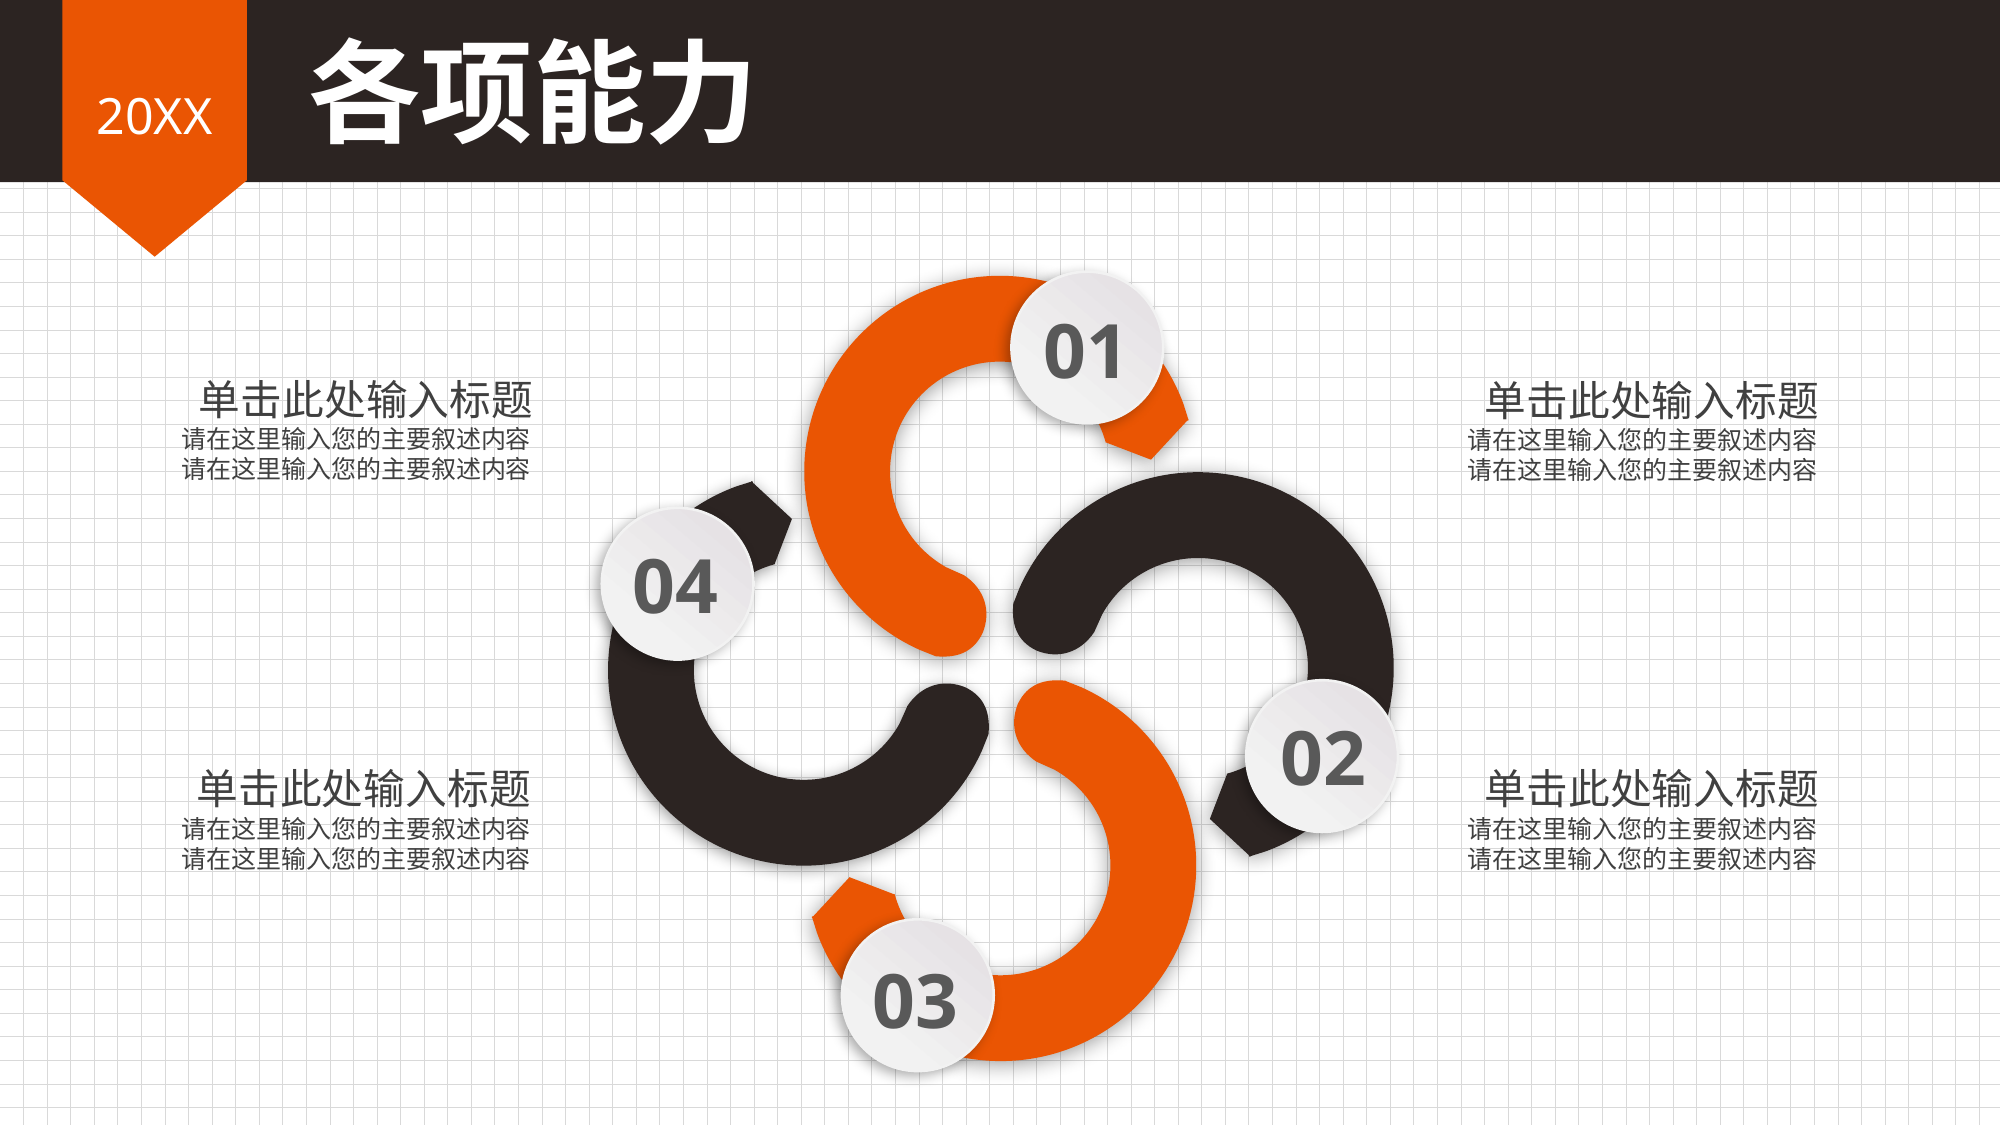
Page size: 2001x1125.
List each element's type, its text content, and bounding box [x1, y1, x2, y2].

text_box [0, 0, 62, 183]
text_box [247, 0, 2000, 183]
text_box 单击此处输入标题 请在这里输入您的主要叙述内容 请在这里输入您的主要叙述内容 [166, 366, 548, 572]
text_box 各项能力 [296, 16, 992, 163]
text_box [597, 271, 1402, 1072]
text_box [61, 0, 248, 259]
text_box 单击此处输入标题 请在这里输入您的主要叙述内容 请在这里输入您的主要叙述内容 [166, 755, 547, 971]
text_box 单击此处输入标题 请在这里输入您的主要叙述内容 请在这里输入您的主要叙述内容 [1452, 366, 1834, 572]
text_box 20XX [81, 77, 228, 152]
text_box 单击此处输入标题 请在这里输入您的主要叙述内容 请在这里输入您的主要叙述内容 [1452, 755, 1834, 961]
